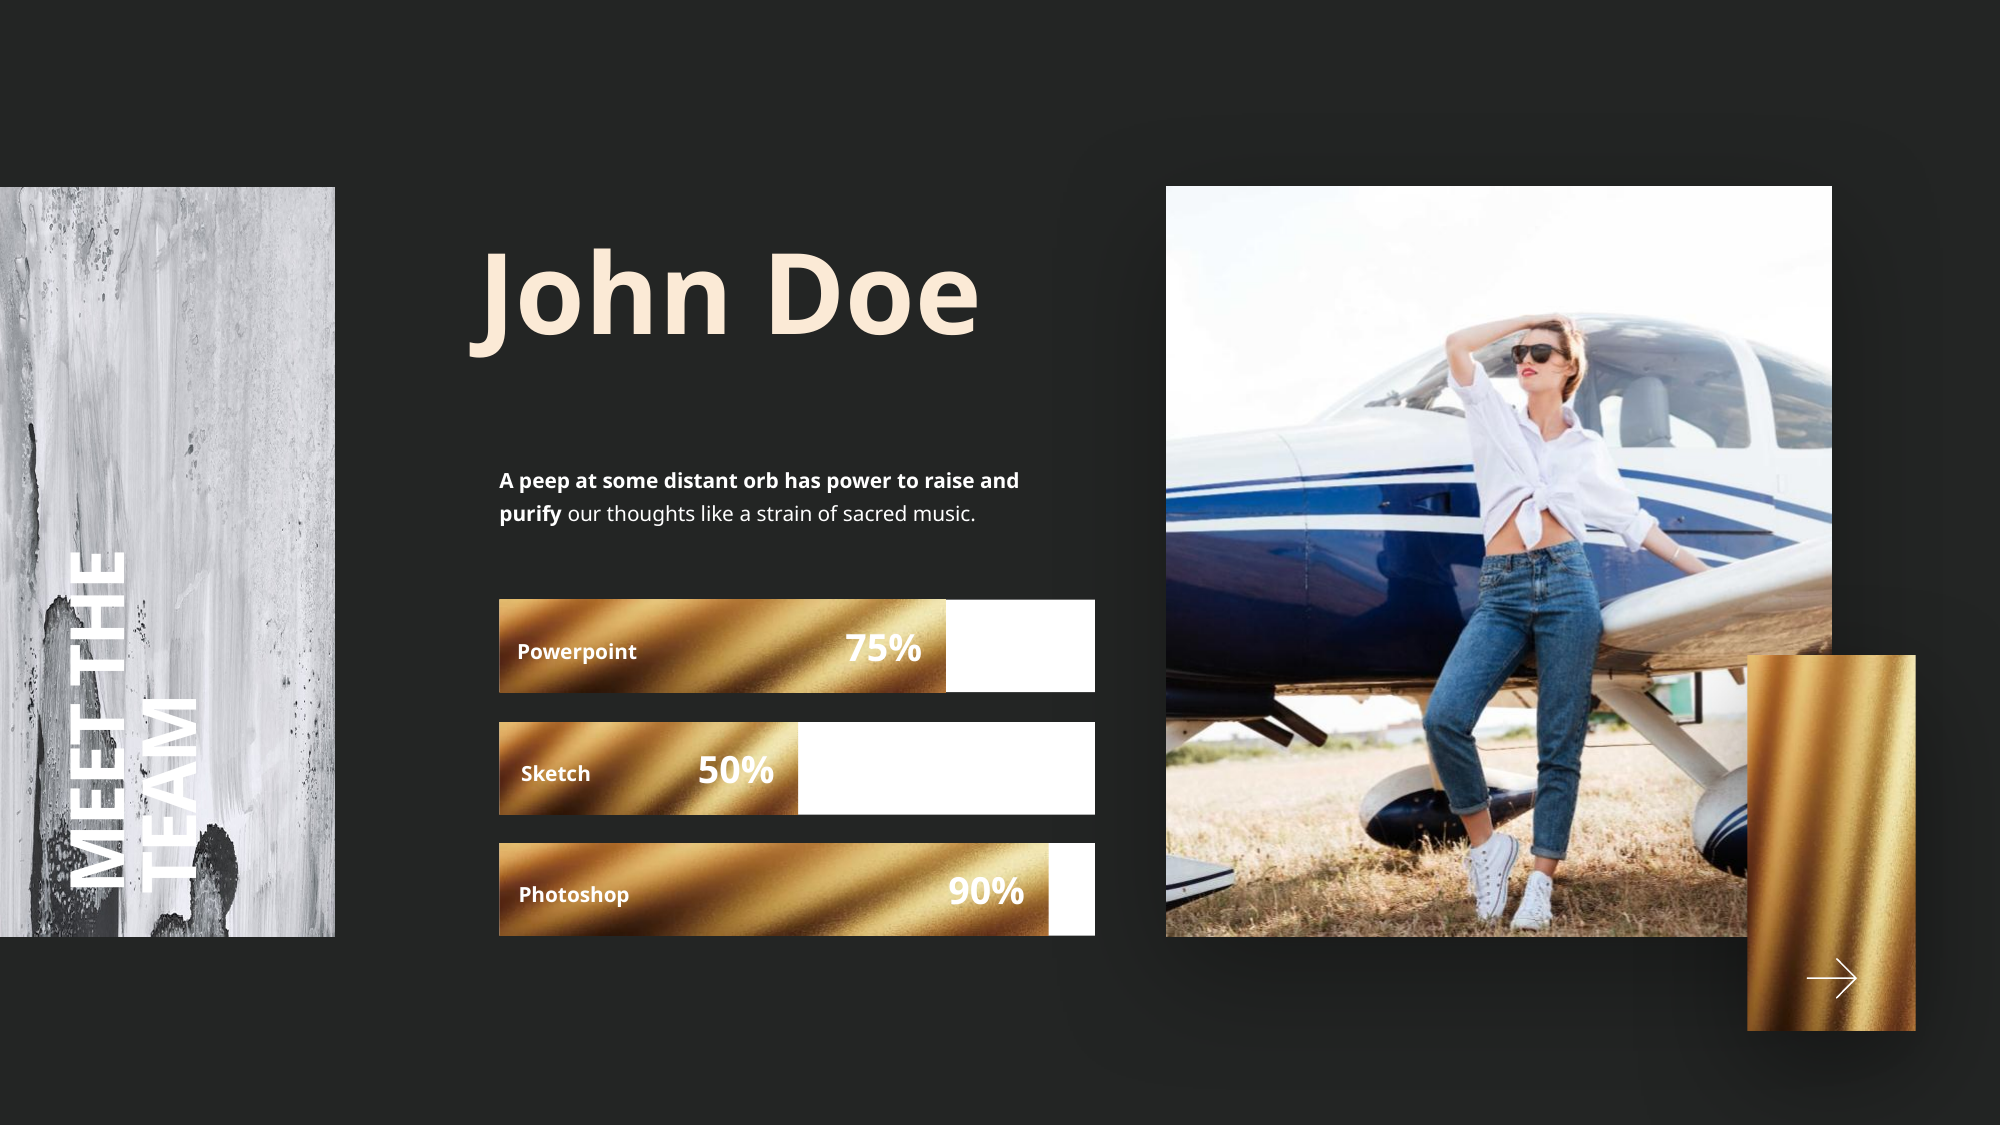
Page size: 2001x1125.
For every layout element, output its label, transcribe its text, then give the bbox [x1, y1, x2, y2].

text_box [499, 599, 1095, 693]
text_box MEET THE TEAM [35, 227, 241, 896]
picture [1166, 186, 1832, 937]
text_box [499, 722, 1095, 815]
text_box [1746, 655, 1917, 1031]
text_box [1806, 958, 1857, 999]
text_box A peep at some distant orb has power to raise and purify our thoughts like a strain of sacred music. [499, 454, 1095, 532]
title John Doe [463, 230, 1131, 436]
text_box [499, 843, 1095, 936]
picture [0, 187, 335, 937]
